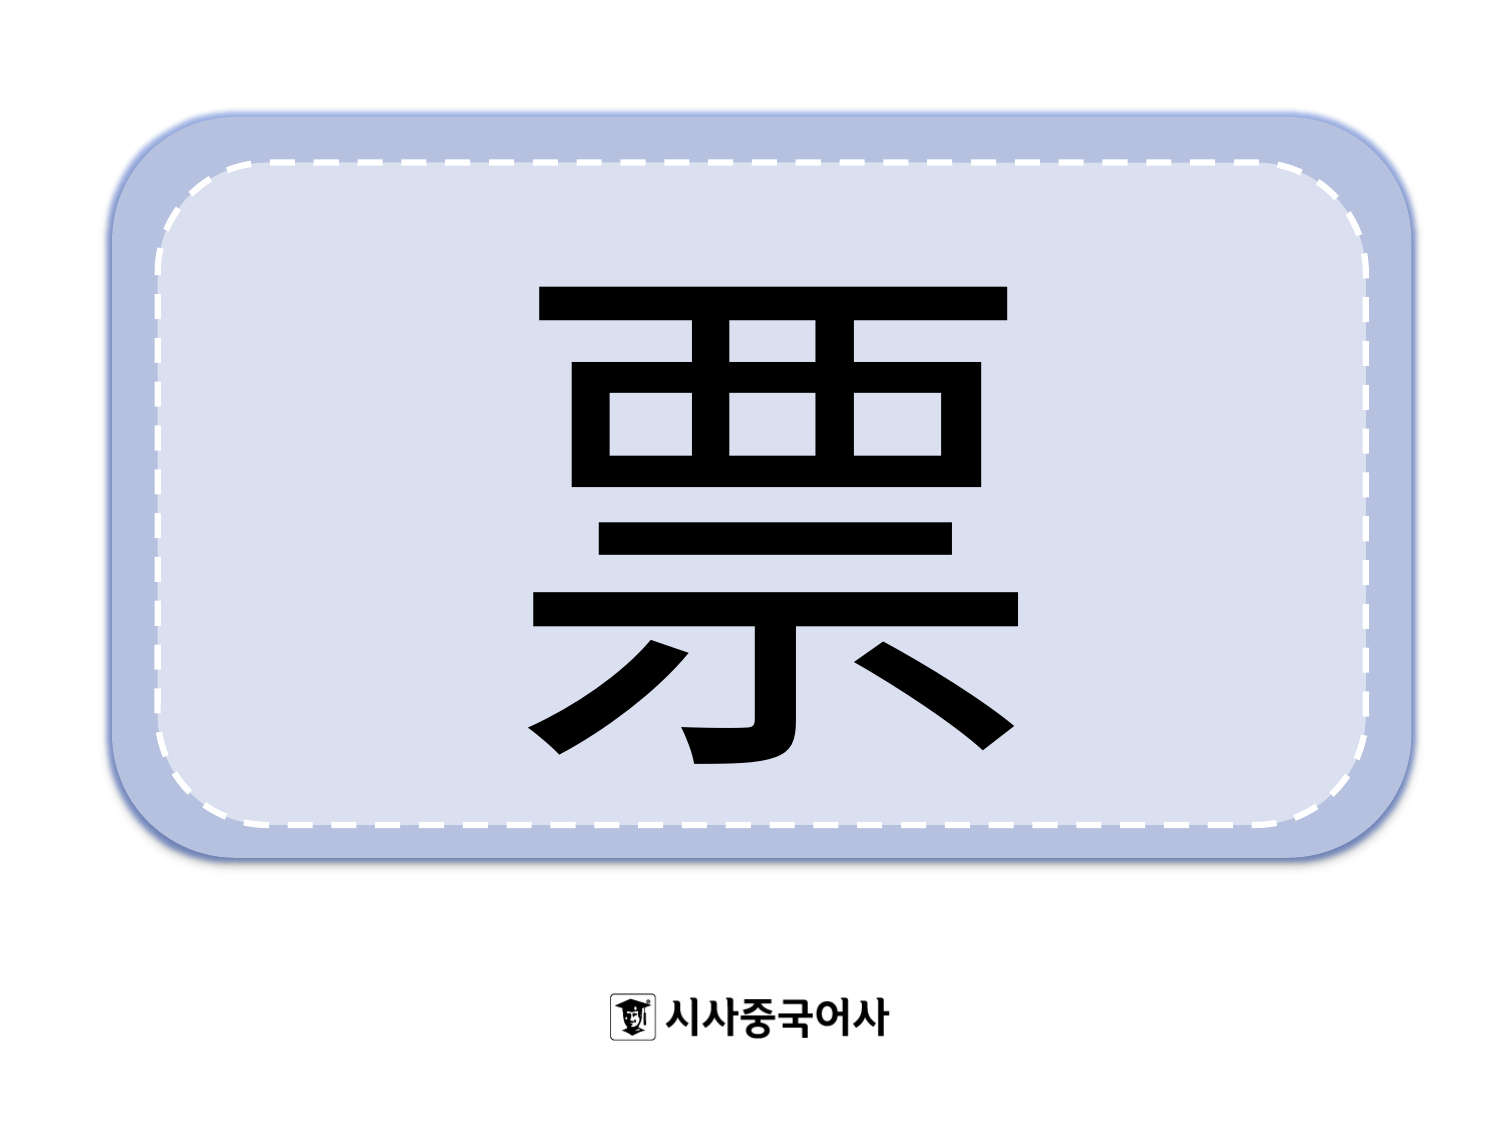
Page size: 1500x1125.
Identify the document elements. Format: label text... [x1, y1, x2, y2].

text_box 票 [171, 172, 1380, 836]
picture [602, 987, 898, 1047]
